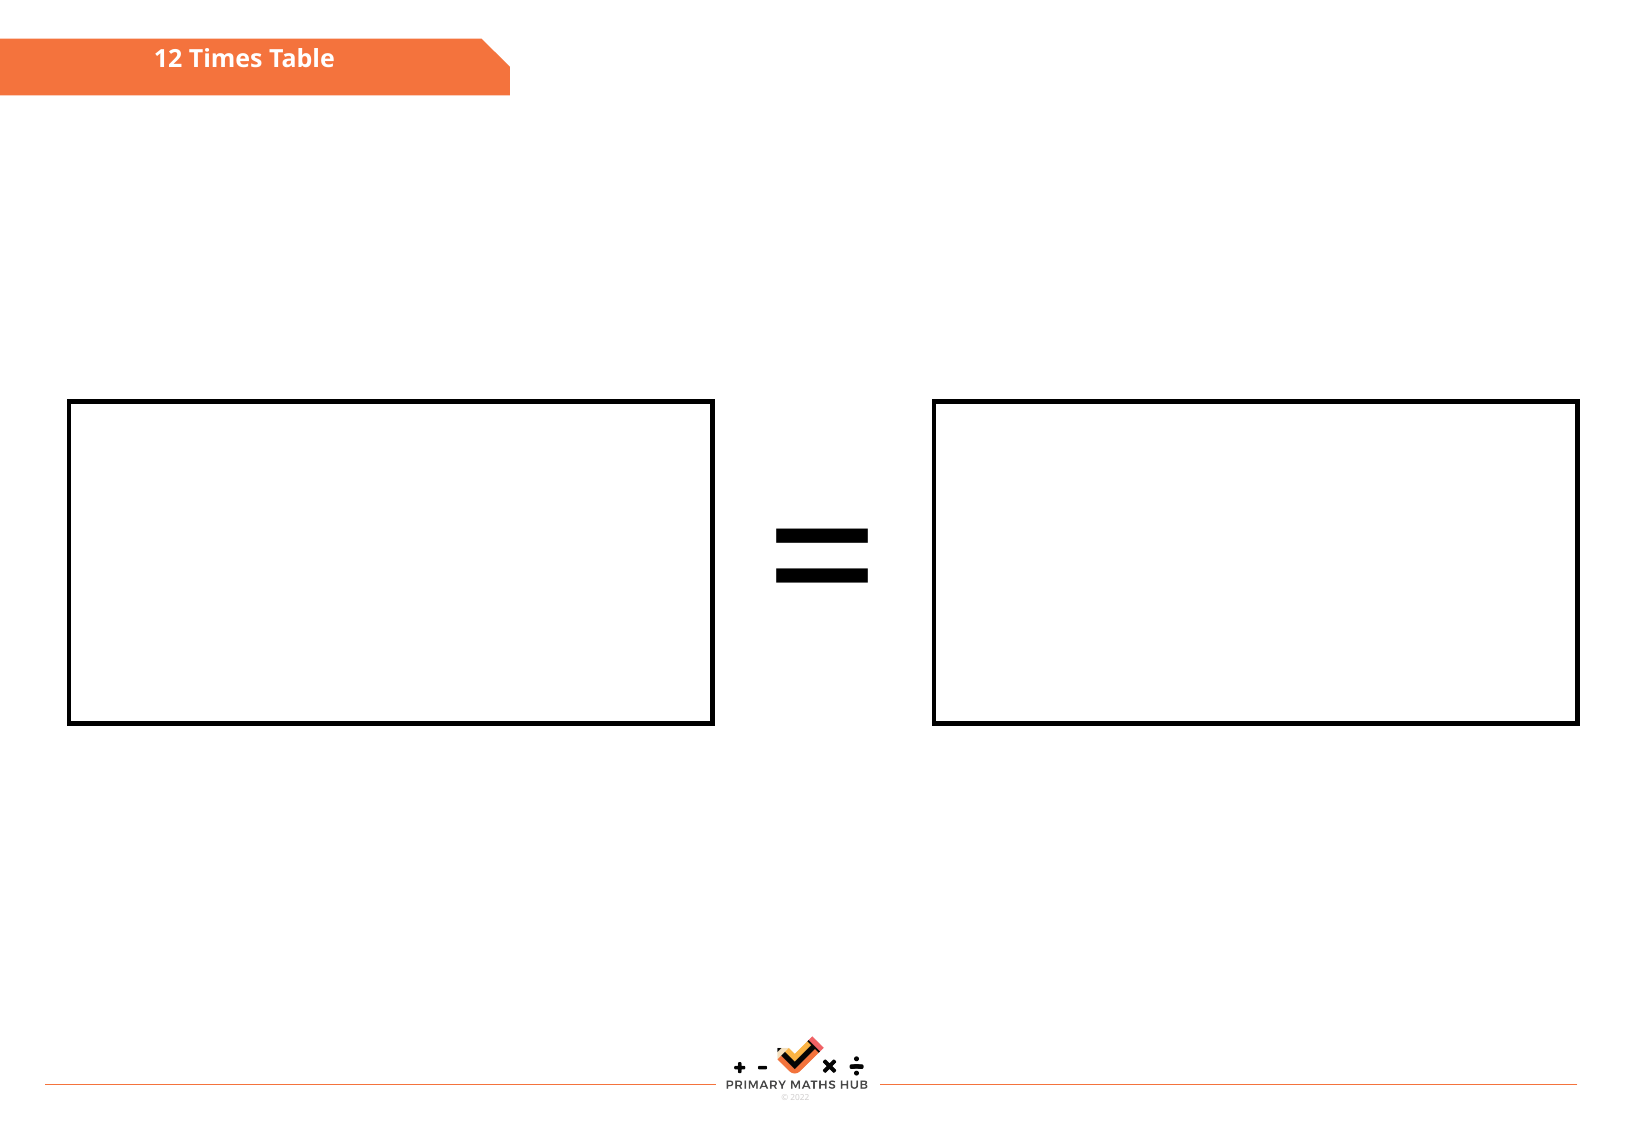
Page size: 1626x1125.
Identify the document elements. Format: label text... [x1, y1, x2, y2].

text_box © 2022 [720, 1084, 870, 1110]
text_box [933, 401, 1578, 724]
text_box = [751, 419, 896, 675]
text_box 12 Times Table [0, 37, 511, 97]
text_box [68, 401, 713, 724]
picture [722, 1034, 872, 1094]
